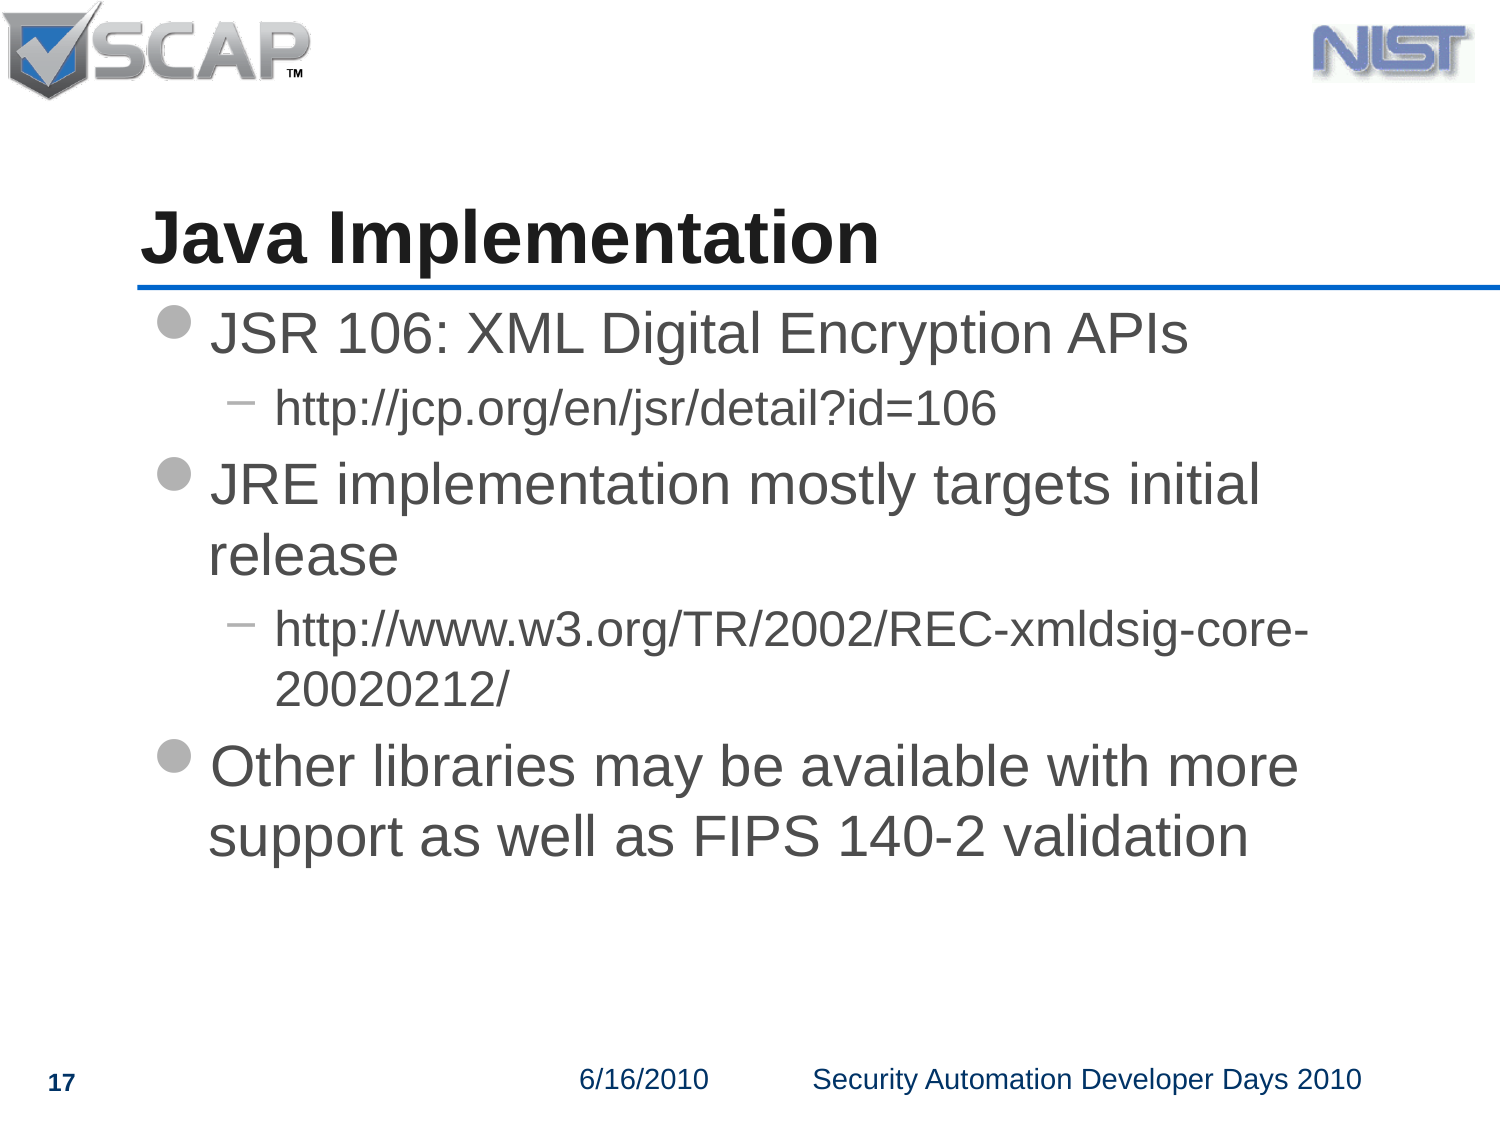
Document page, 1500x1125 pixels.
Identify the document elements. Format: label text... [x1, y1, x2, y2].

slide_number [374, 1024, 725, 1104]
footer Security Automation Developer Days 2010 [749, 1024, 1426, 1104]
picture [1312, 24, 1475, 83]
picture [0, 0, 313, 103]
slide_number 17 [13, 1023, 111, 1105]
list JSR 106: XML Digital Encryption APIs http://jcp.org/en/jsr/detail?id=106 JRE implementation mostly targets initial release http://www.w3.org/TR/2002/REC-xmldsig-core-20020212/ Other libraries may be available with more support as well as FIPS 140-2 validation [137, 287, 1400, 1026]
title Java Implementation [124, 99, 1426, 288]
